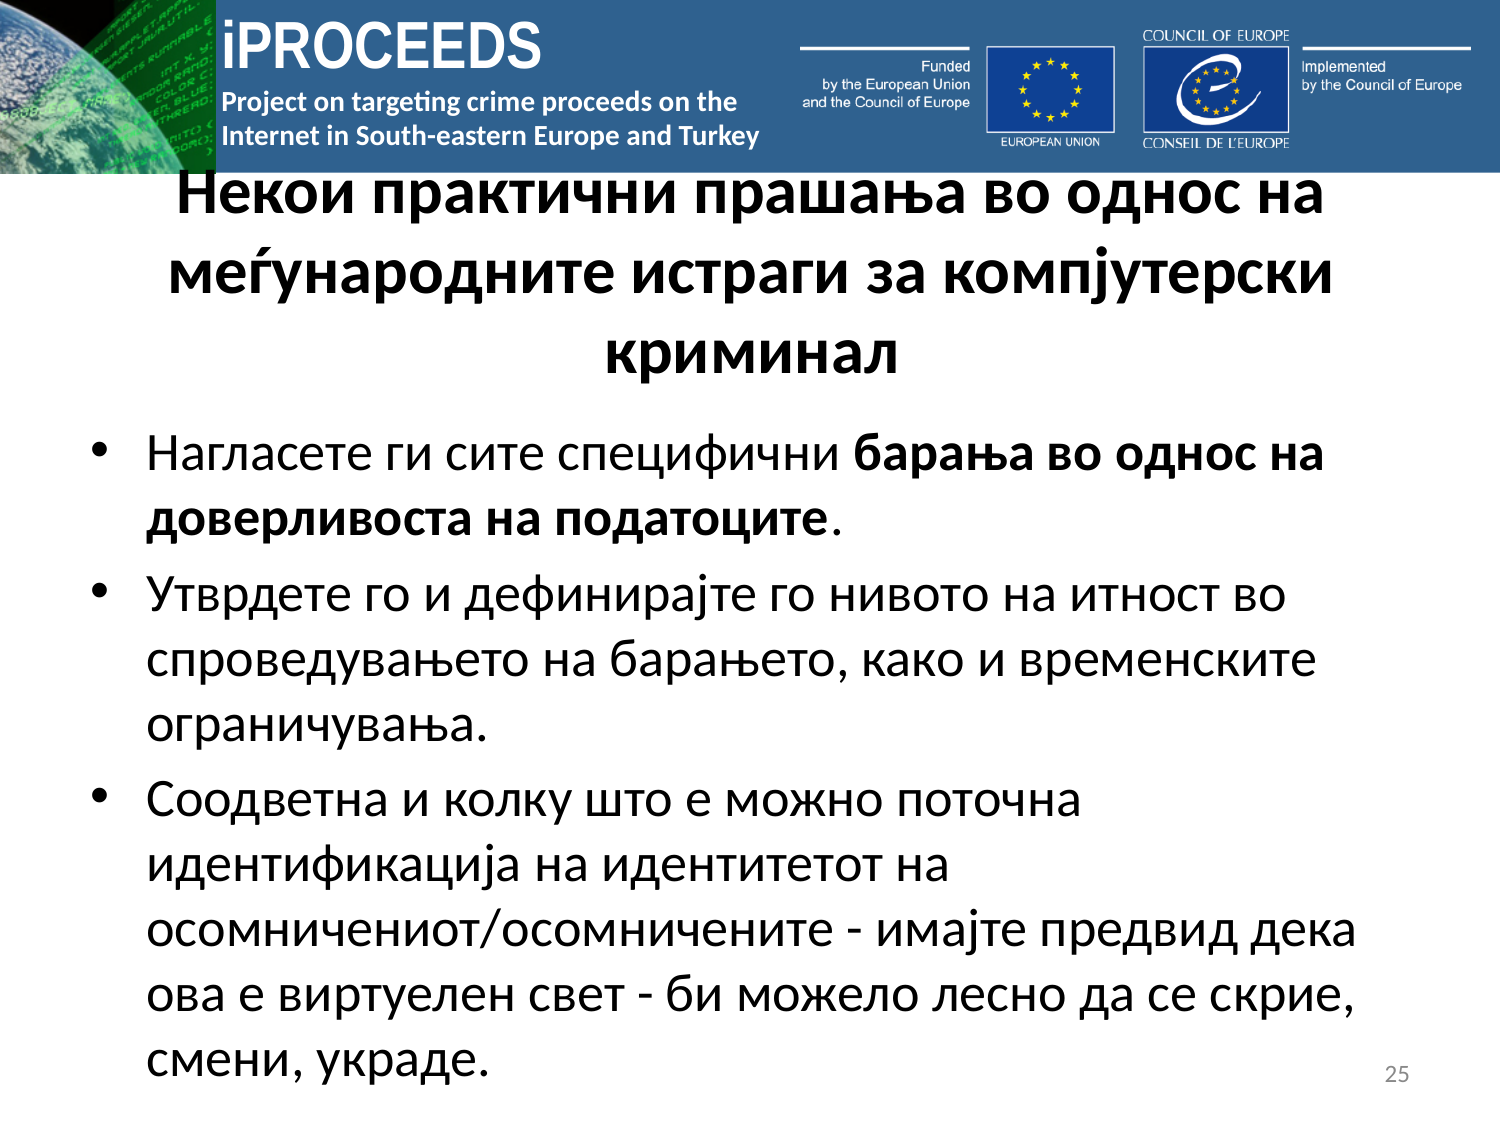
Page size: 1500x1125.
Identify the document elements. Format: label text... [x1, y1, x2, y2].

picture [0, 0, 216, 174]
title Некои практични прашања во однос на меѓународните истраги за компјутерски криминал [76, 172, 1427, 361]
list Нагласете ги сите специфични барања во однос на доверливоста на податоците. Утврдете го и дефинирајте го нивото на итност во спроведувањето на барањето, како и временските ограничувања. Соодветна и колку што е можно поточна идентификација на идентитетот на осомничениот/осомничените - имајте предвид дека ова е виртуелен свет - би можело лесно да се скрие, смени, украде. [75, 408, 1425, 1005]
picture [800, 30, 1471, 148]
slide_number 25 [1074, 1042, 1425, 1103]
